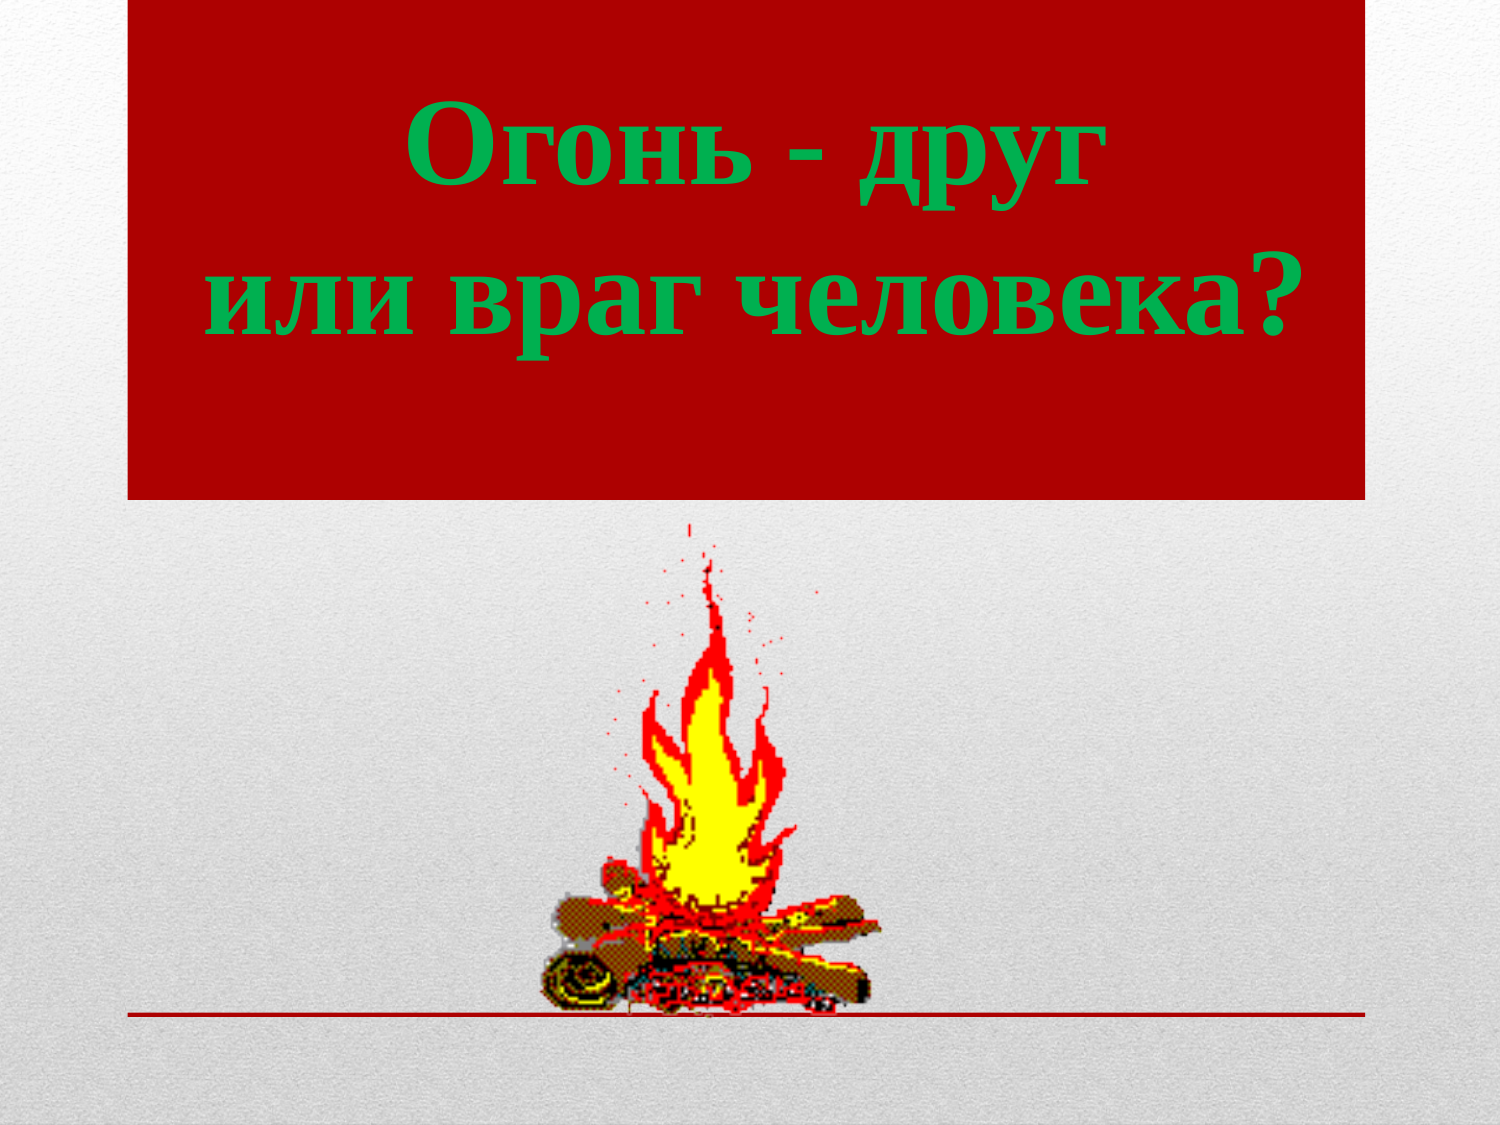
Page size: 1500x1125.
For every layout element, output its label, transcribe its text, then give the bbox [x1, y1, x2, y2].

picture [536, 513, 888, 1024]
title Огонь - друг или враг человека? [135, 266, 1377, 518]
